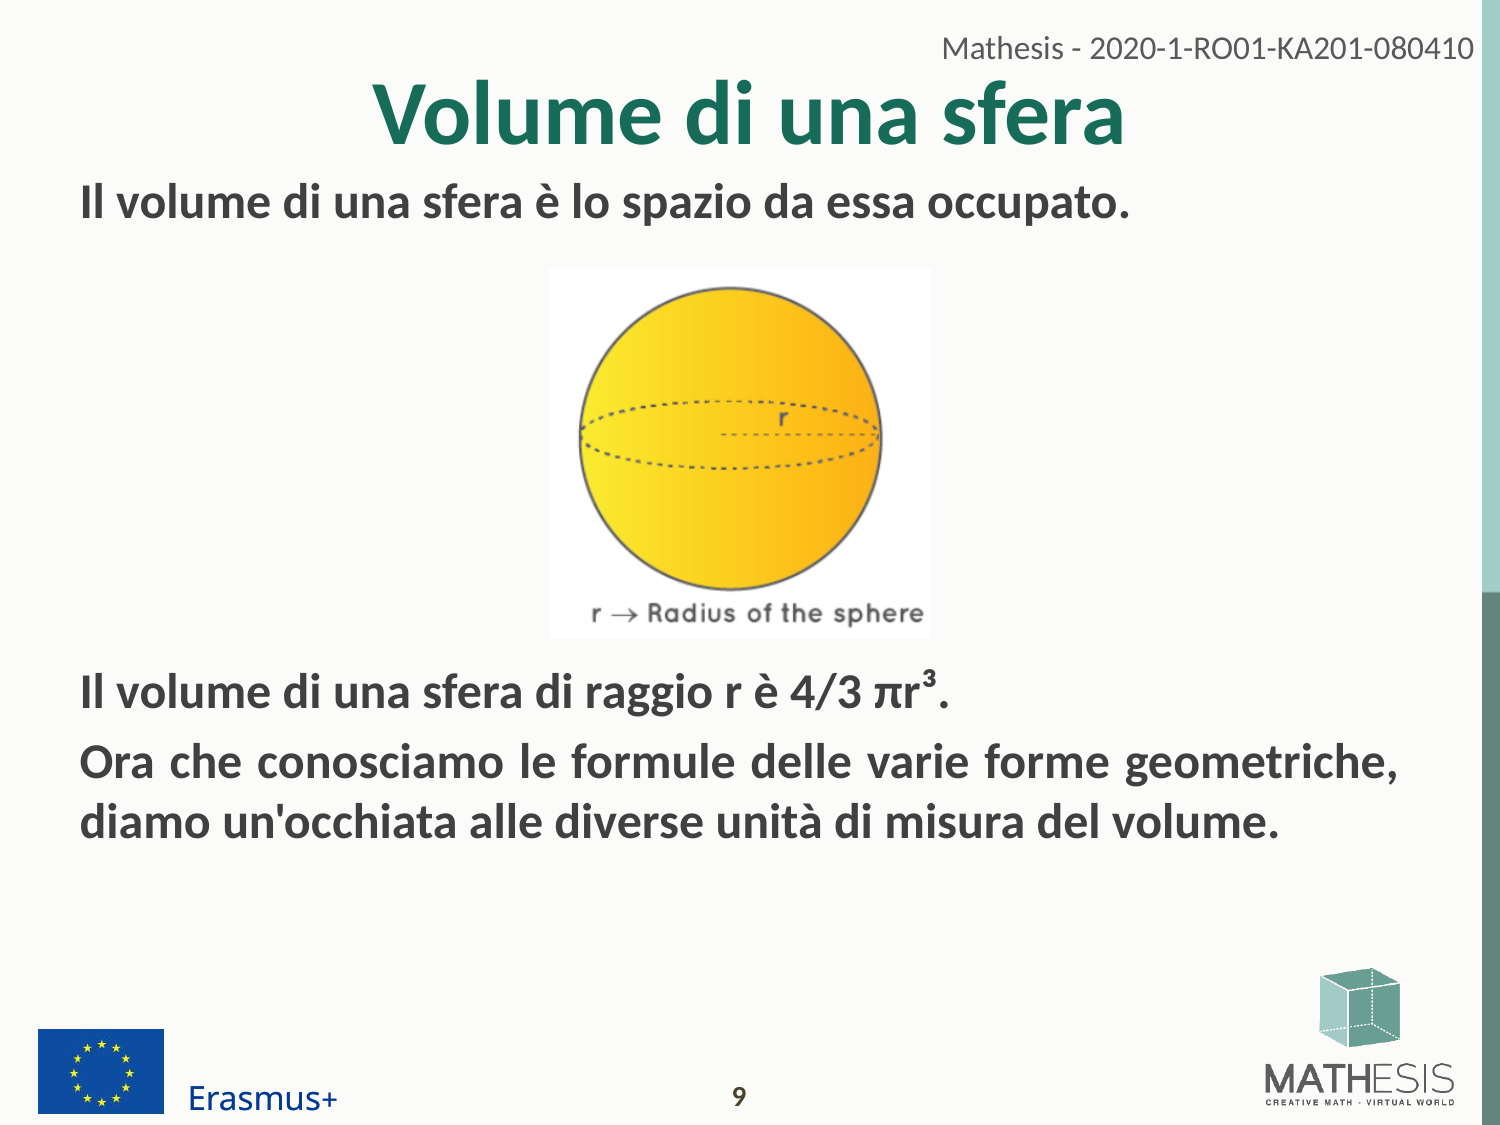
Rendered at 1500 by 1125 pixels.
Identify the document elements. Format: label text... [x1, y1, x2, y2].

title Volume di una sfera [75, 45, 1425, 233]
picture [38, 1029, 164, 1114]
picture [548, 266, 931, 638]
list Il volume di una sfera è lo spazio da essa occupato. Il volume di una sfera di raggio r è 4/3 πr³. Ora che conosciamo le formule delle varie forme geometriche, diamo un'occhiata alle diverse unità di misura del volume. [64, 161, 1415, 904]
